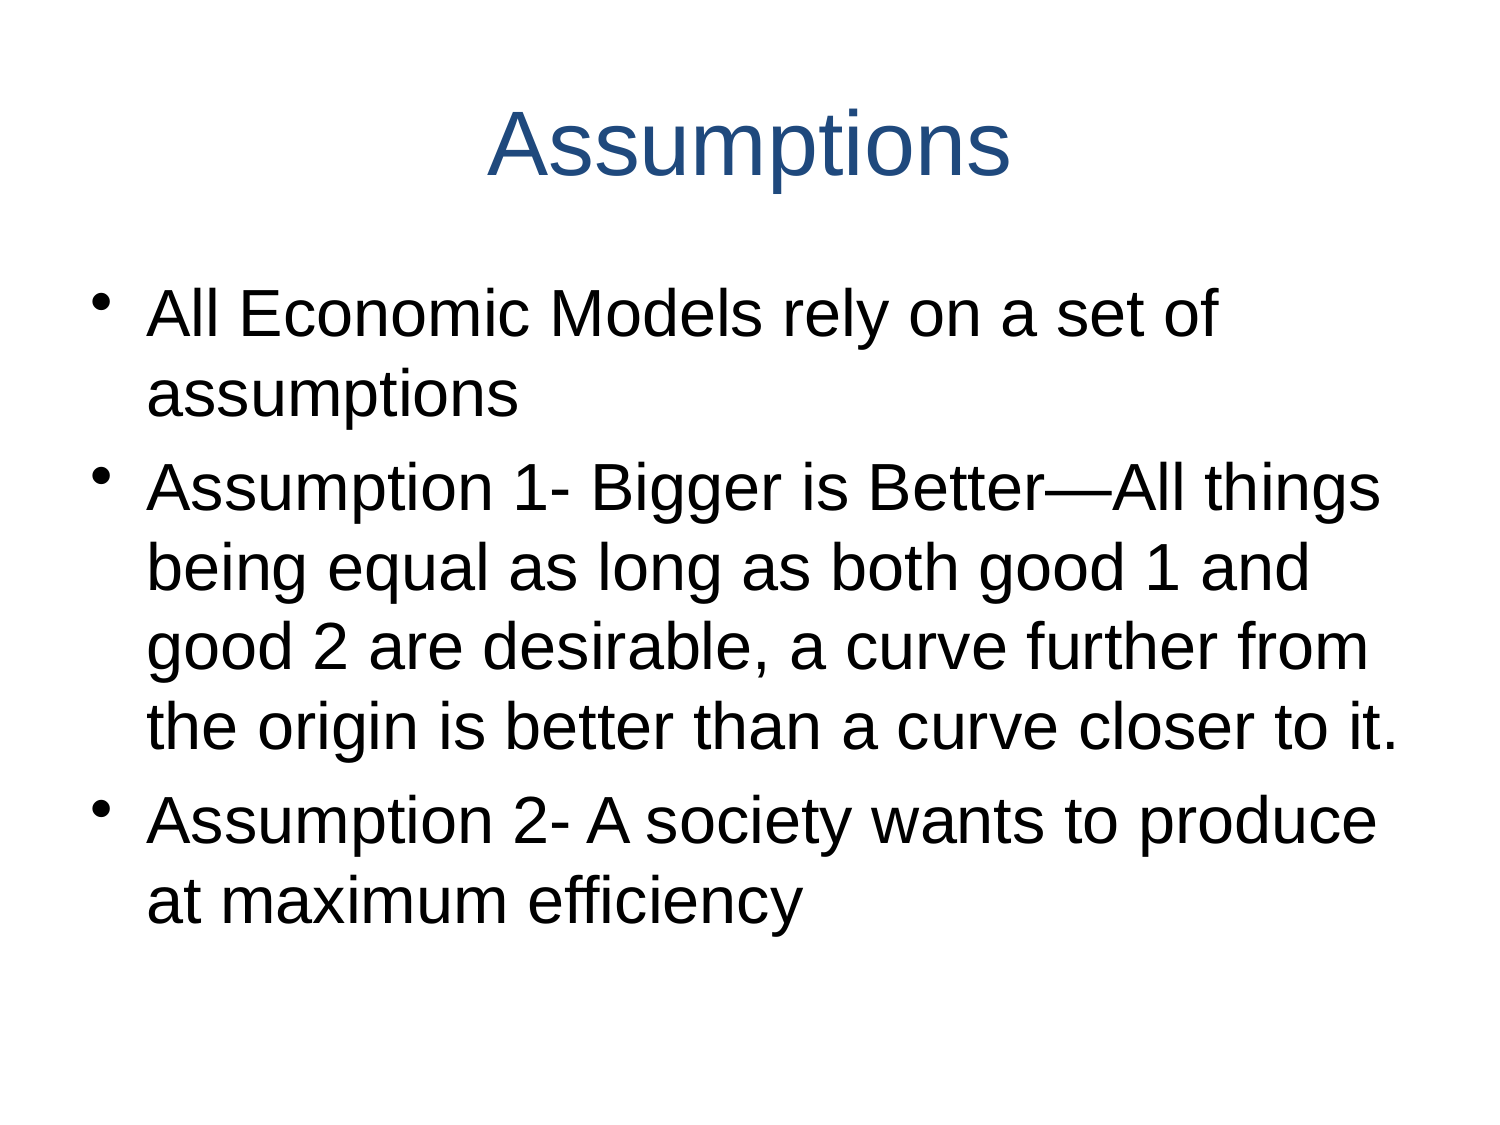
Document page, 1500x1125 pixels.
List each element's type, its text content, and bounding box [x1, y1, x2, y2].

title Assumptions [75, 45, 1425, 233]
list All Economic Models rely on a set of assumptions Assumption 1- Bigger is Better—All things being equal as long as both good 1 and good 2 are desirable, a curve further from the origin is better than a curve closer to it. Assumption 2- A society wants to produce at maximum efficiency [75, 262, 1425, 1005]
